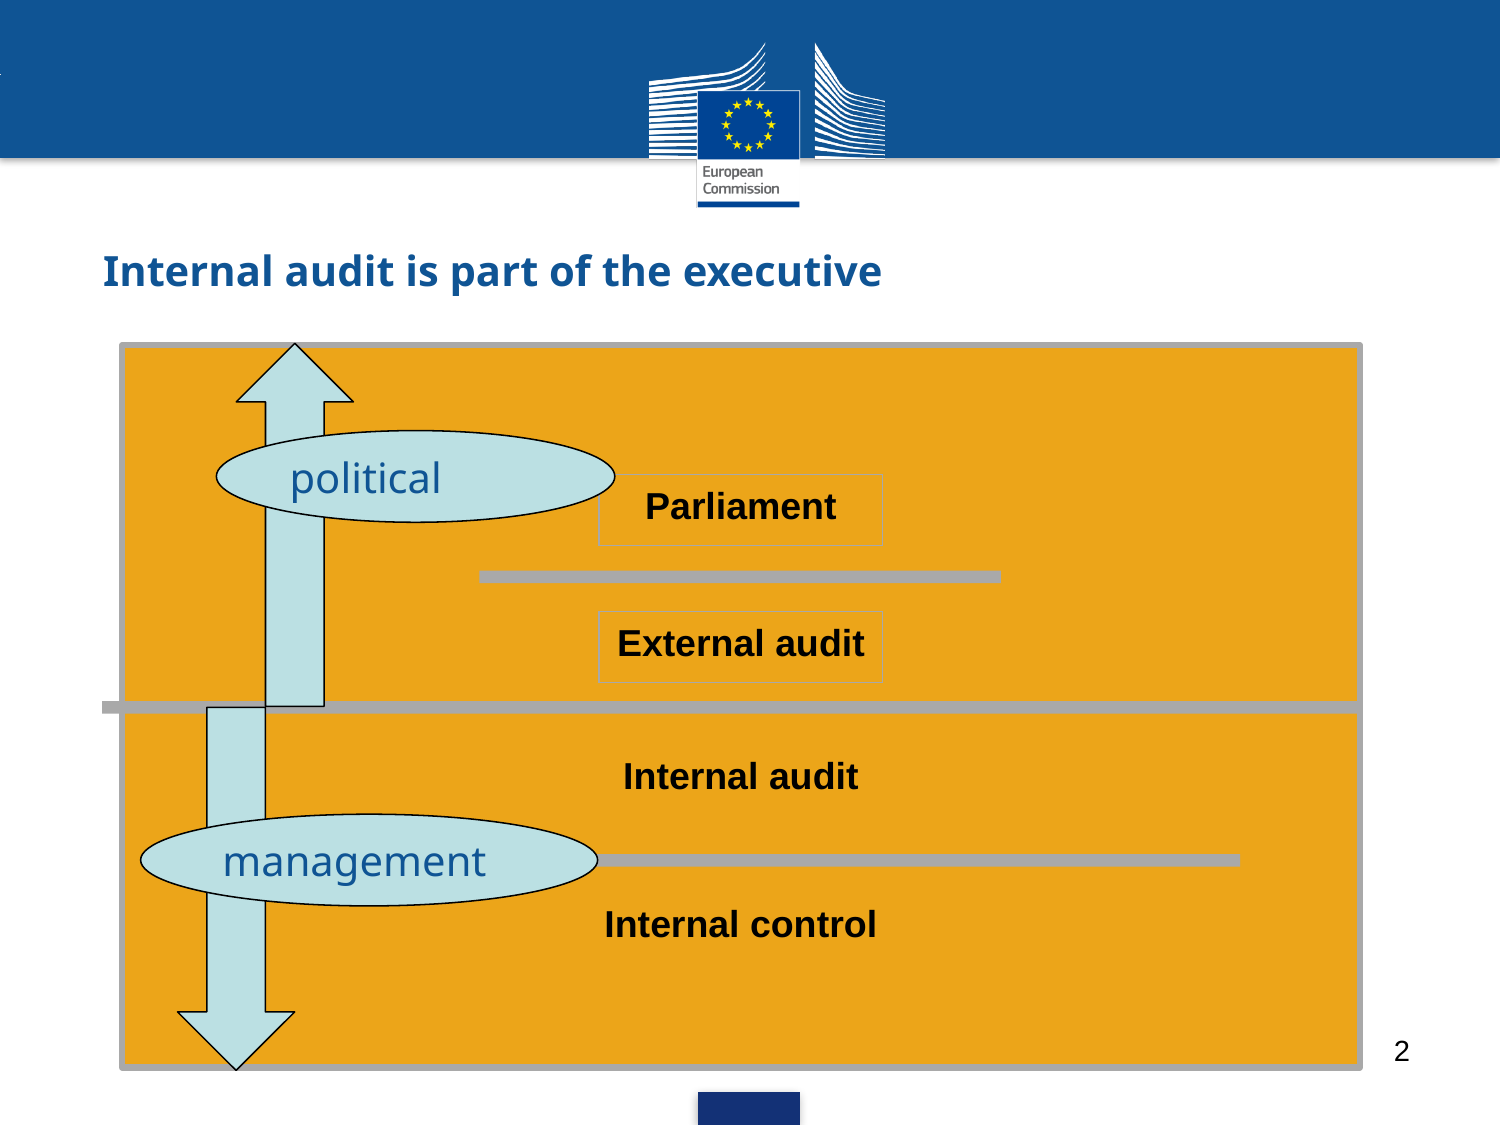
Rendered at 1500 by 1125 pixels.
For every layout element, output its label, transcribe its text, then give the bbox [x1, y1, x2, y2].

text_box [265, 507, 325, 707]
picture [649, 42, 885, 208]
text_box [206, 707, 266, 827]
list [240, 708, 1360, 1068]
text_box [177, 893, 295, 1071]
text_box Parliament [599, 474, 883, 546]
text_box External audit [599, 611, 883, 683]
text_box political [216, 430, 615, 523]
text_box Internal audit [546, 744, 936, 816]
text_box management [140, 814, 598, 906]
slide_number 2 [1074, 1024, 1426, 1103]
list [122, 708, 232, 1068]
list [122, 345, 292, 707]
text_box Internal control [510, 892, 972, 965]
text_box Internal audit is part of the executive [88, 236, 1337, 302]
list [298, 345, 1360, 707]
text_box [236, 343, 354, 446]
